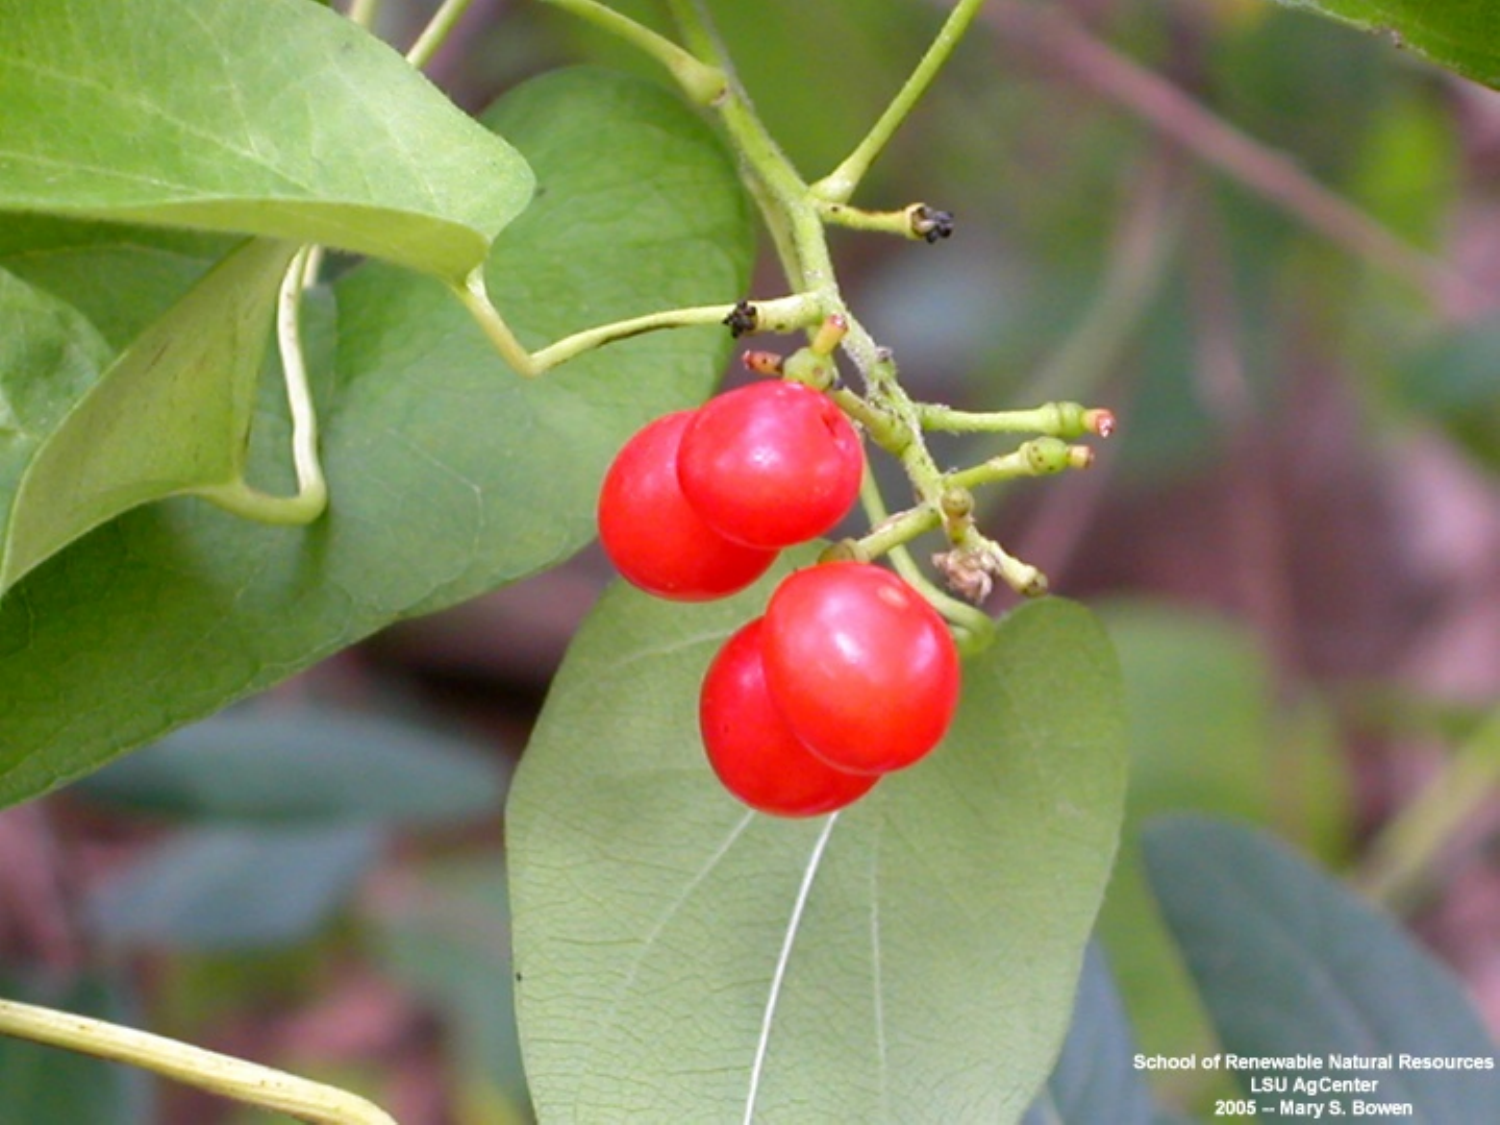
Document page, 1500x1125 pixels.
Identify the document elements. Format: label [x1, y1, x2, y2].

list [0, 0, 1500, 1125]
